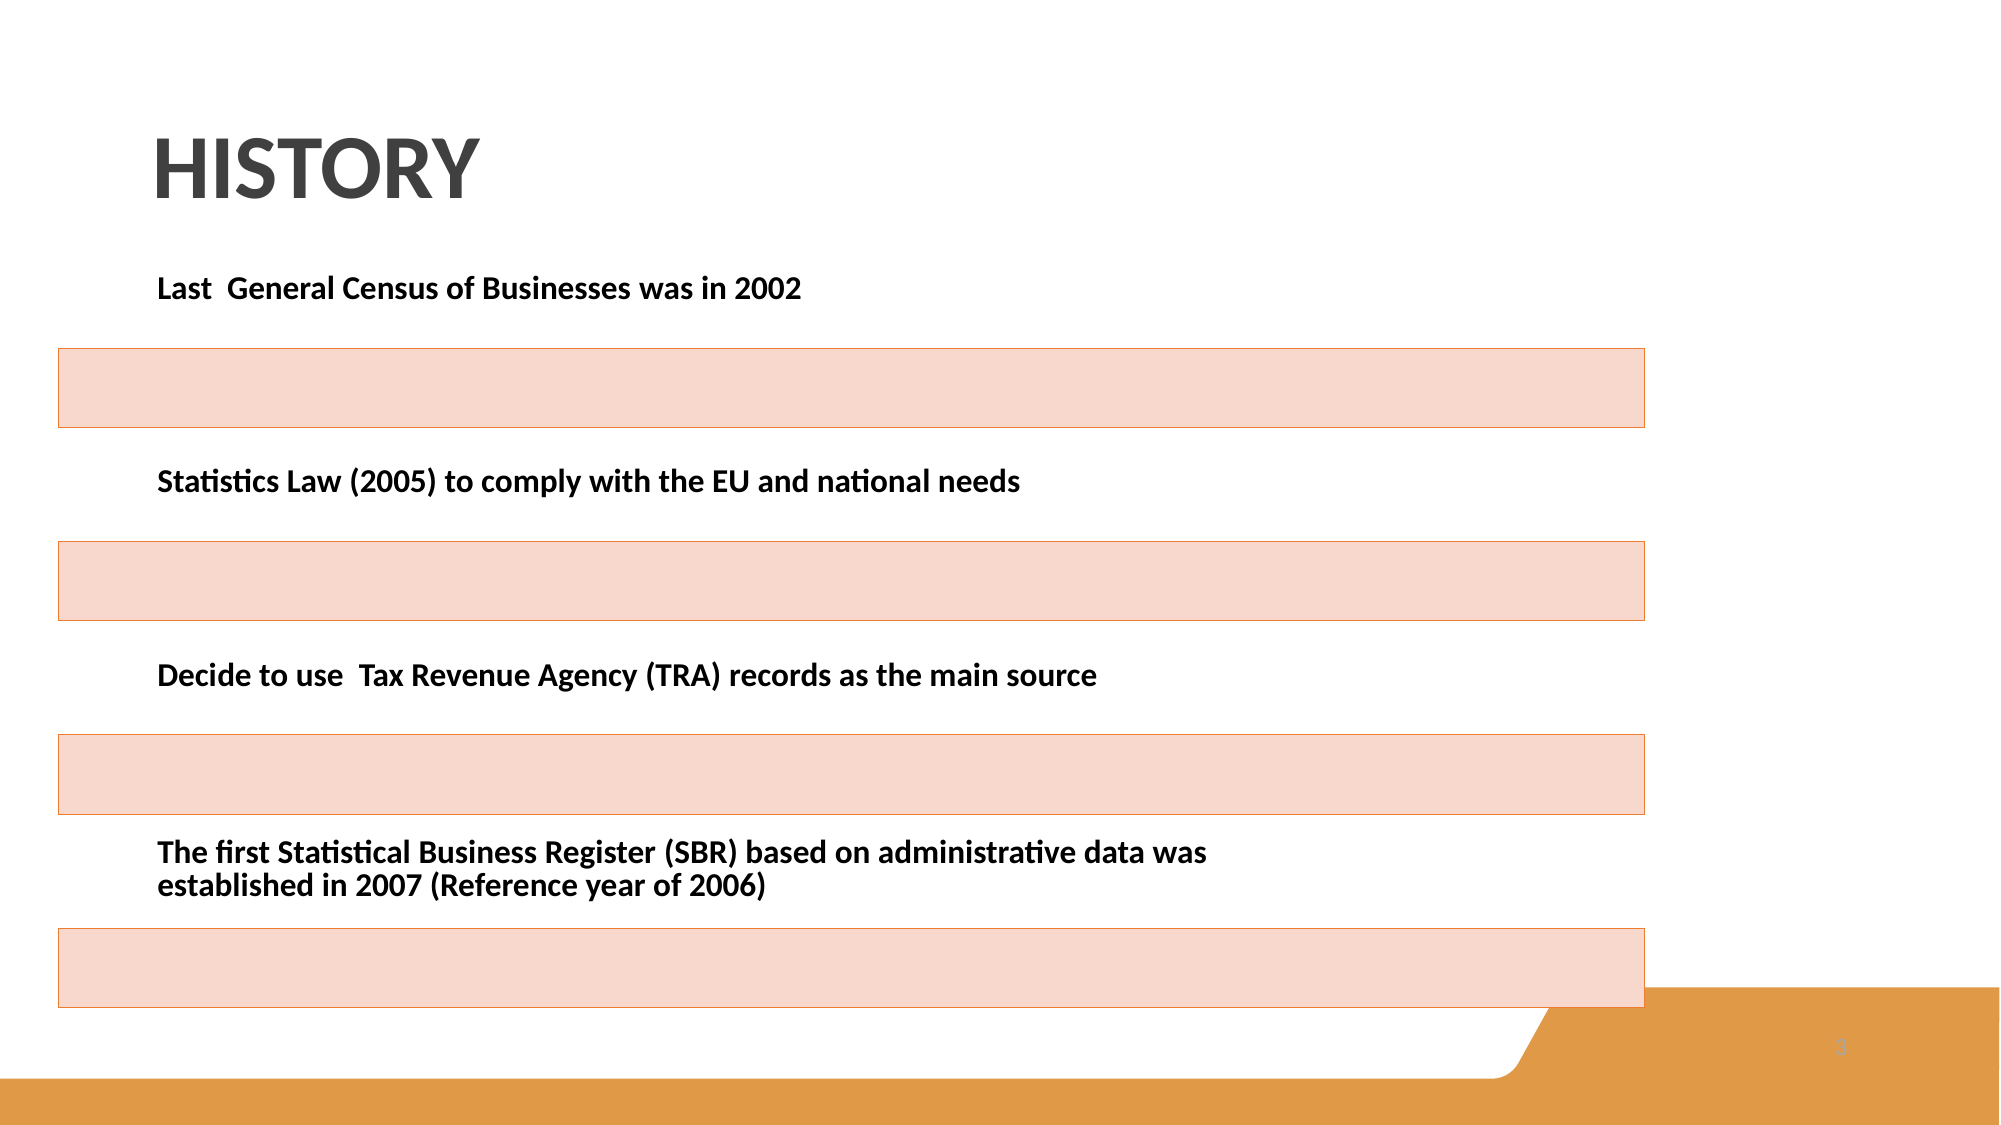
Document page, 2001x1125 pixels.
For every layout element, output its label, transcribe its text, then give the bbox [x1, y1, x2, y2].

slide_number 3 [1412, 1015, 1863, 1076]
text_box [58, 234, 1645, 1008]
title HISTORY [137, 59, 1863, 278]
